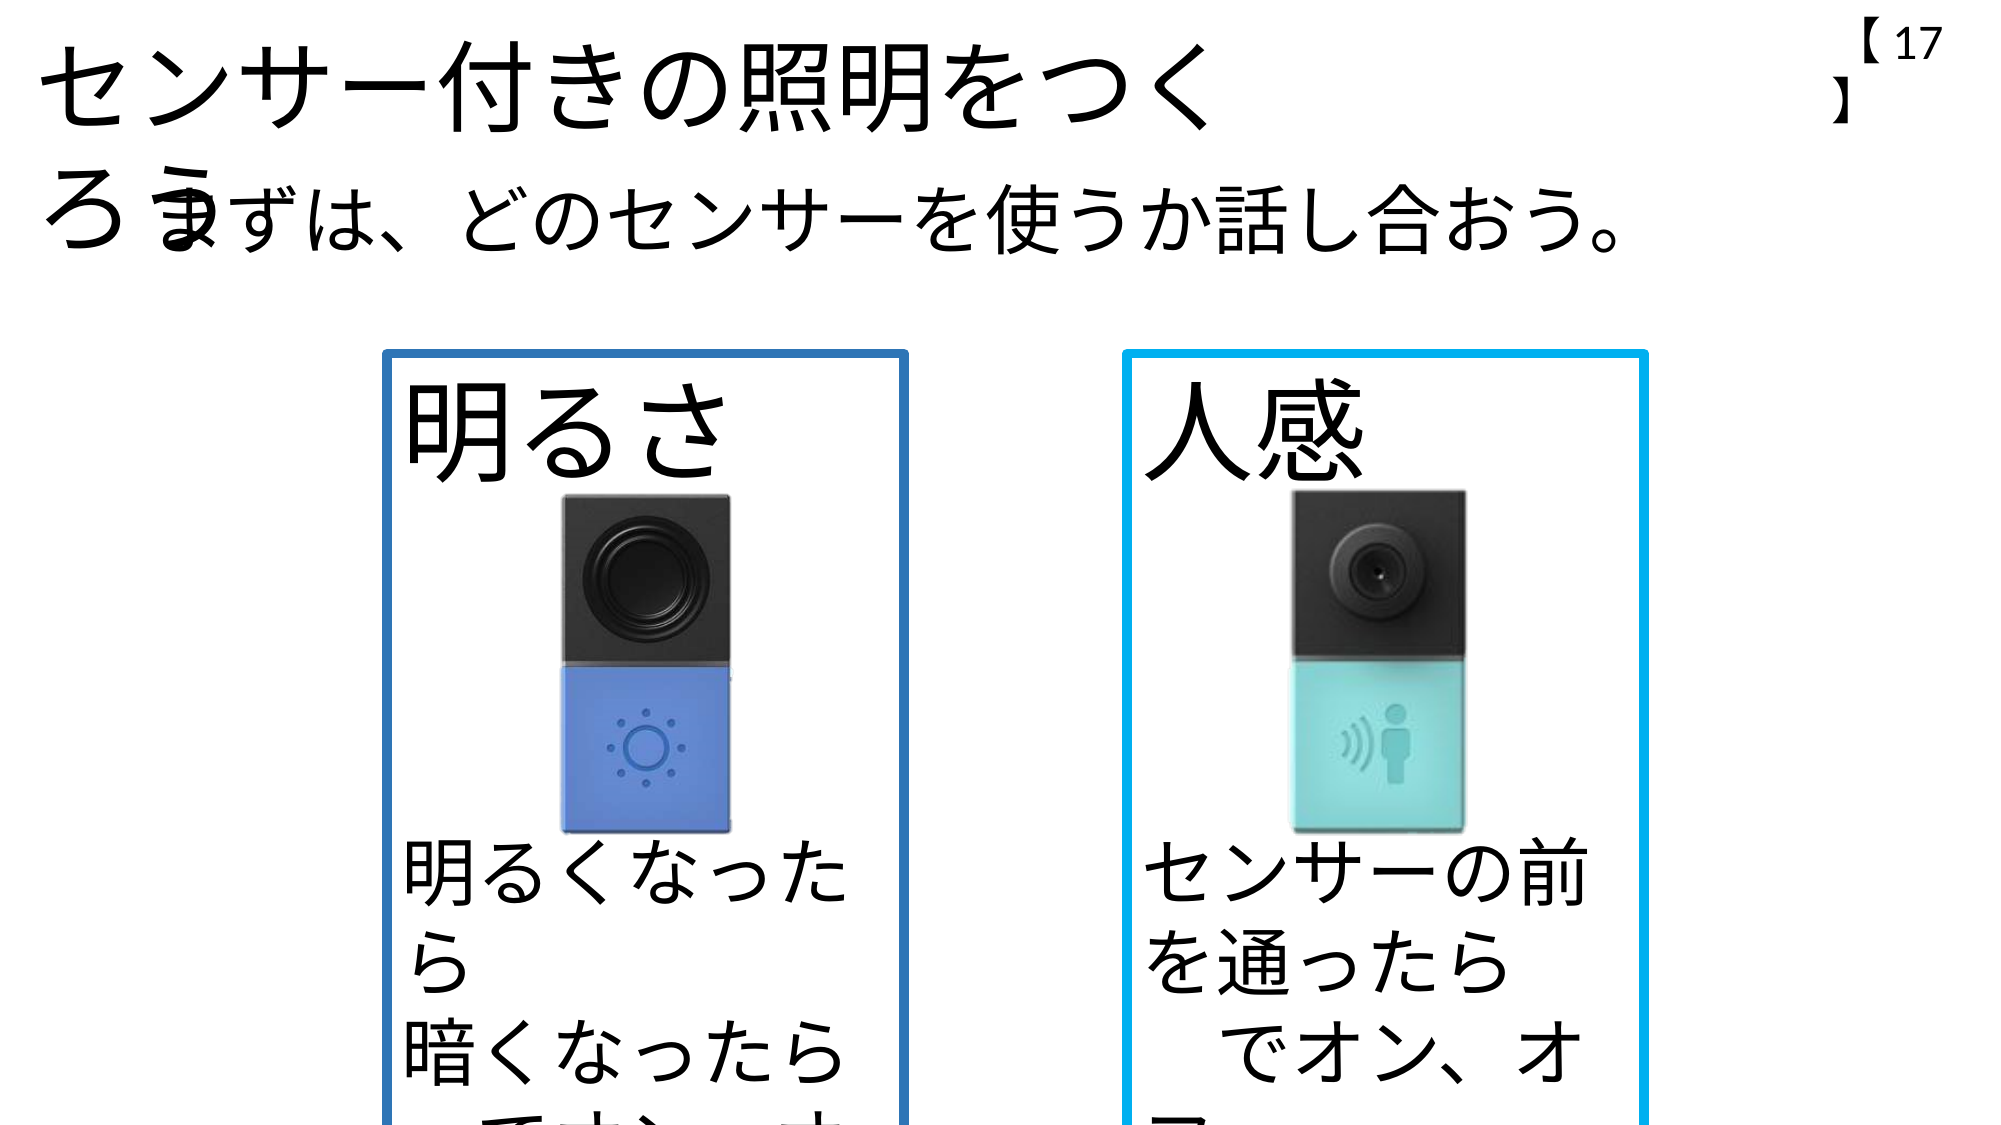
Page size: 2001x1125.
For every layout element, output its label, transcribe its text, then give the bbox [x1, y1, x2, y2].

subtitle まずは、どのセンサーを使うか話し合おう。 [134, 157, 1973, 276]
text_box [386, 353, 904, 1111]
text_box 【17】 [1816, 2, 1998, 138]
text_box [1126, 353, 1644, 1111]
text_box センサー付きの照明をつくろう [20, 17, 1349, 273]
